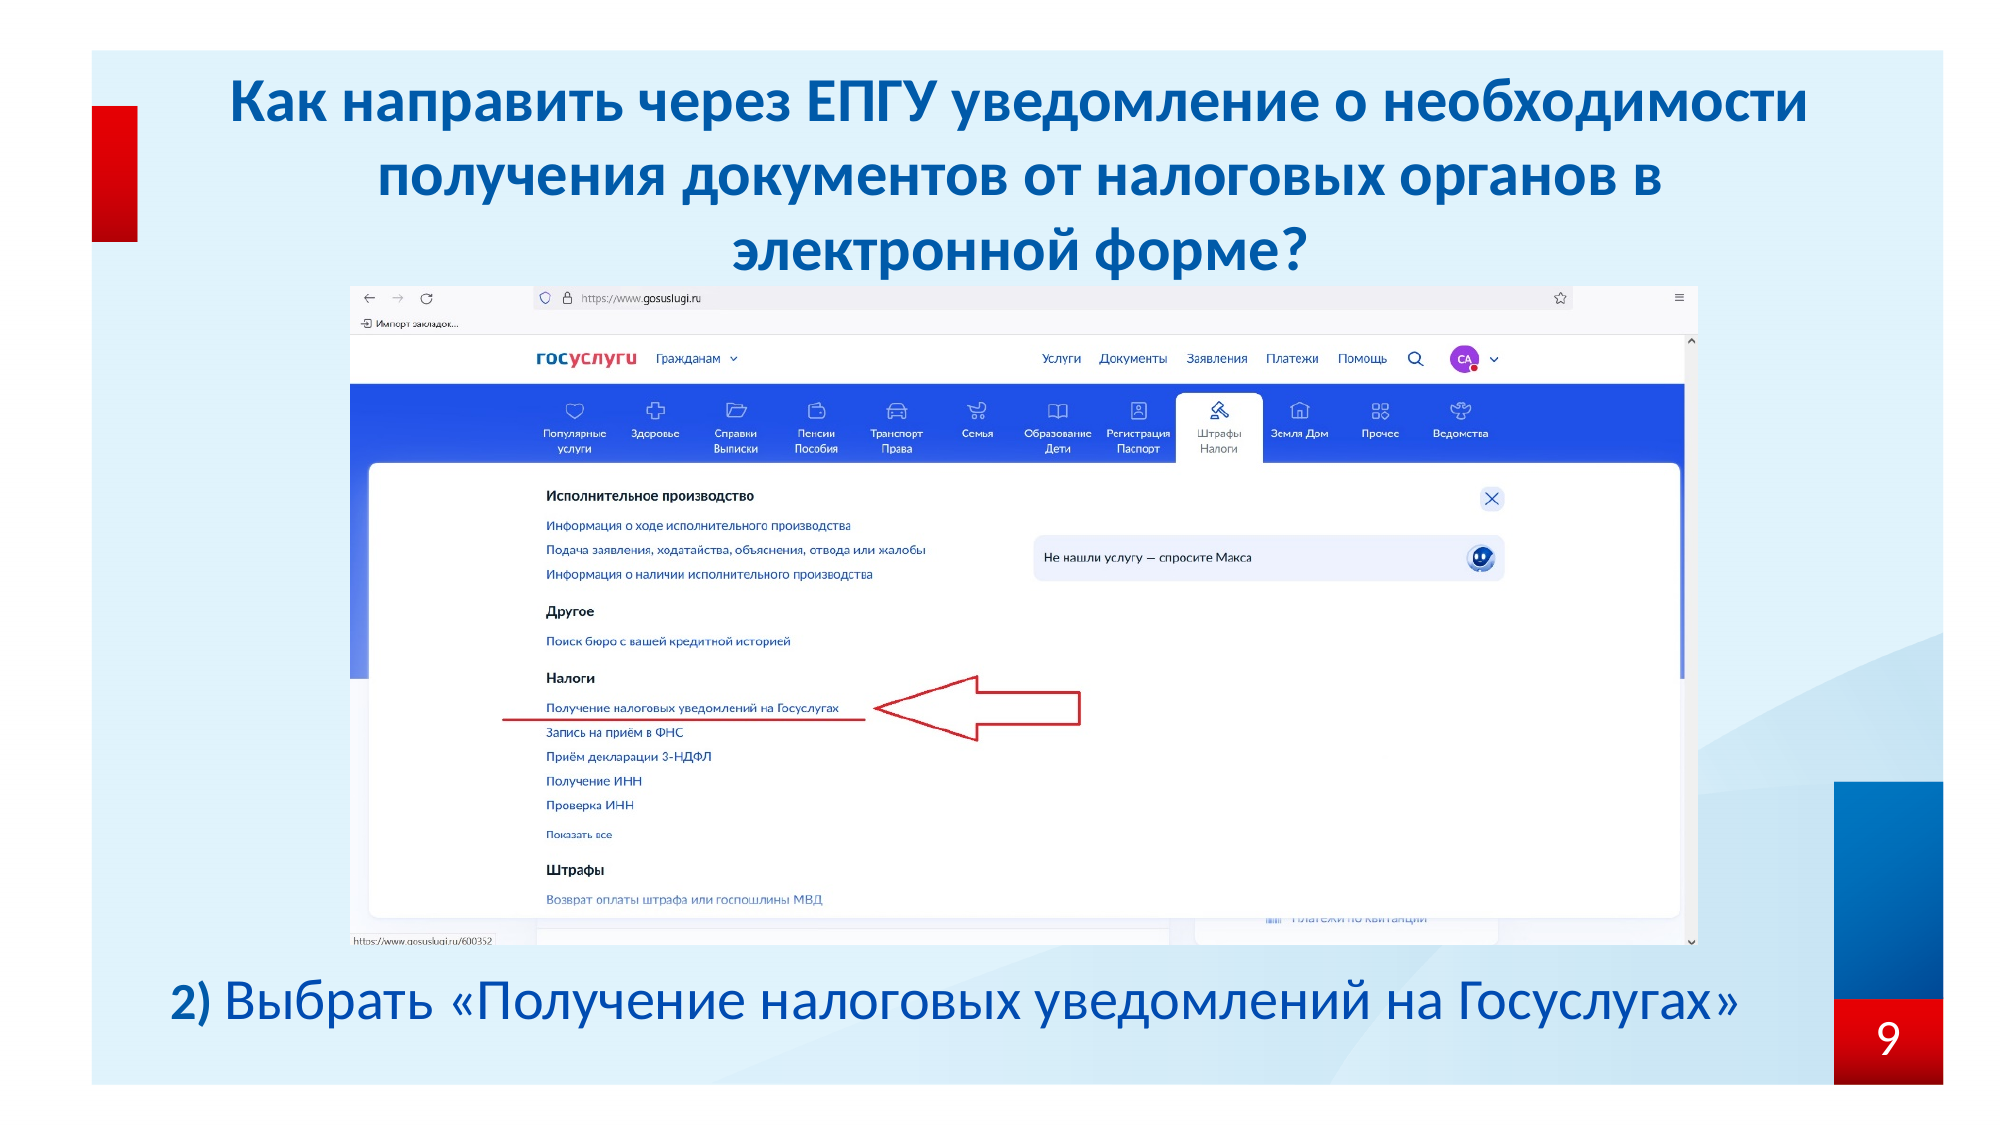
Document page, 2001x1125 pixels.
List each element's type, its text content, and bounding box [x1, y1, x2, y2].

slide_number 9 [1820, 991, 1957, 1095]
picture [0, 0, 2000, 1125]
title Как направить через ЕПГУ уведомление о необходимости получения документов от налоговых органов в электронной форме? [192, 80, 1849, 262]
text_box 2) Выбрать «Получение налоговых уведомлений на Госуслугах» [152, 921, 303, 1072]
